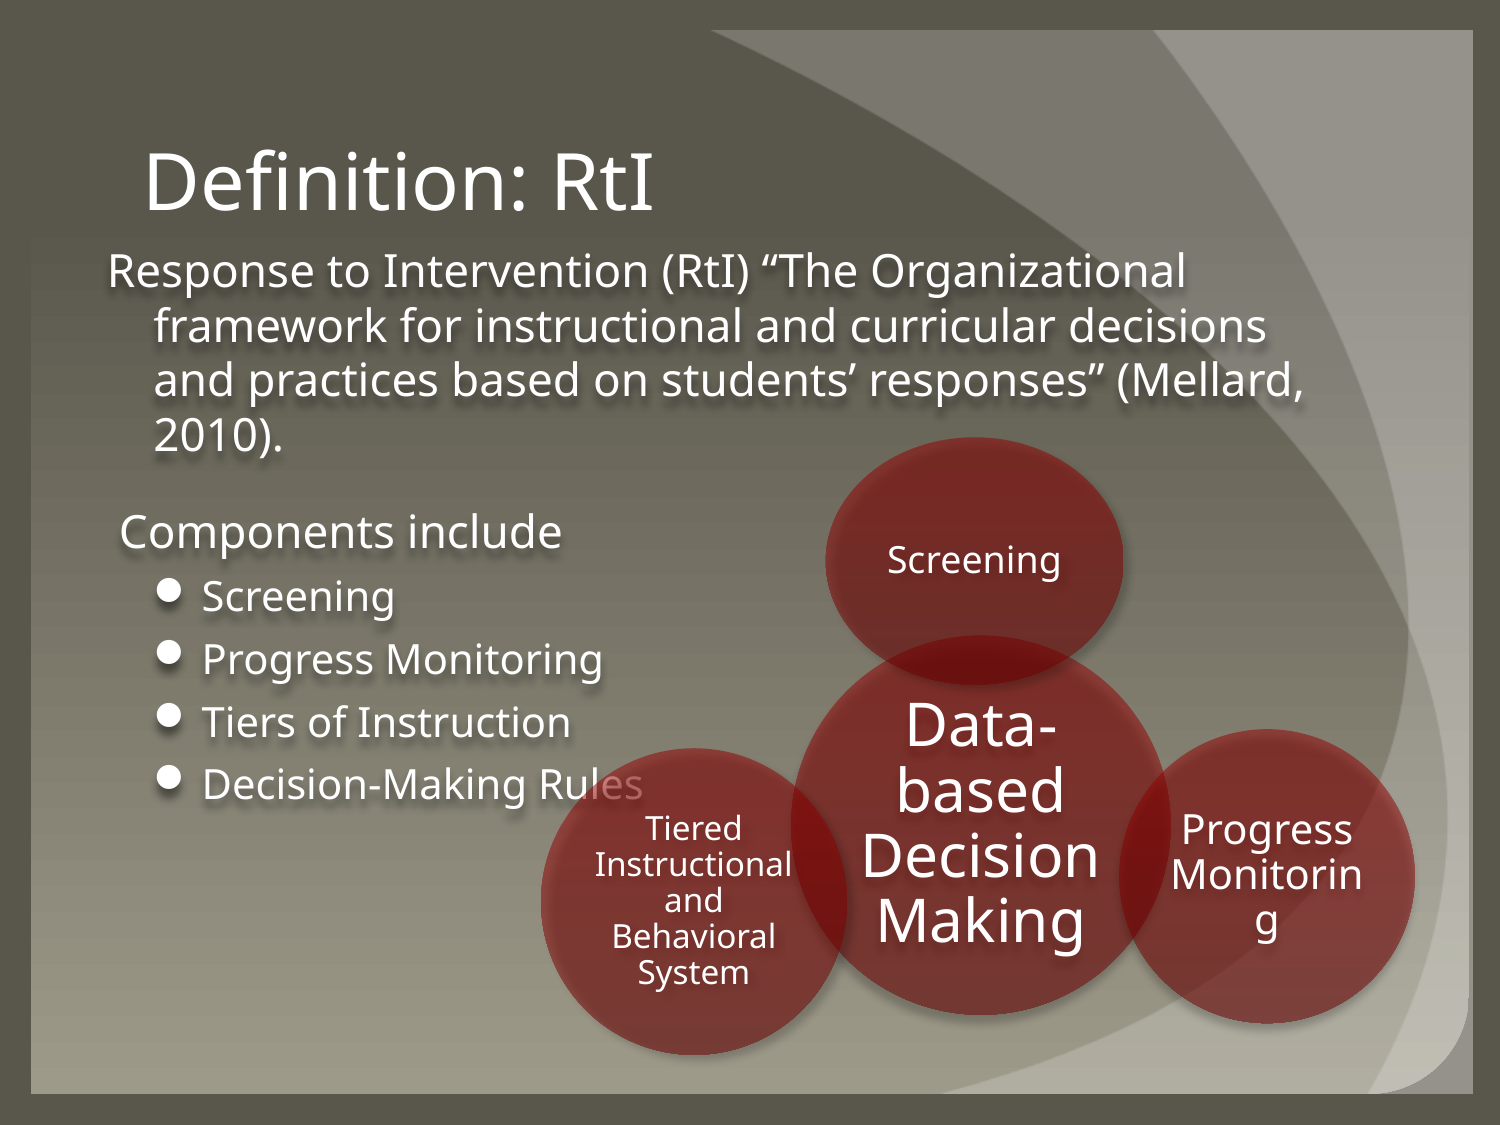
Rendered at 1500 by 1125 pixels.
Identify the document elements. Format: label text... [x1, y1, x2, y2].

list Response to Intervention (RtI) “The Organizational framework for instructional and curricular decisions and practices based on students’ responses” (Mellard, 2010). Components include Screening Progress Monitoring Tiers of Instruction Decision-Making Rules [91, 233, 1336, 925]
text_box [517, 437, 1444, 1056]
title Definition: RtI [127, 62, 1372, 234]
picture [24, 30, 1473, 1094]
